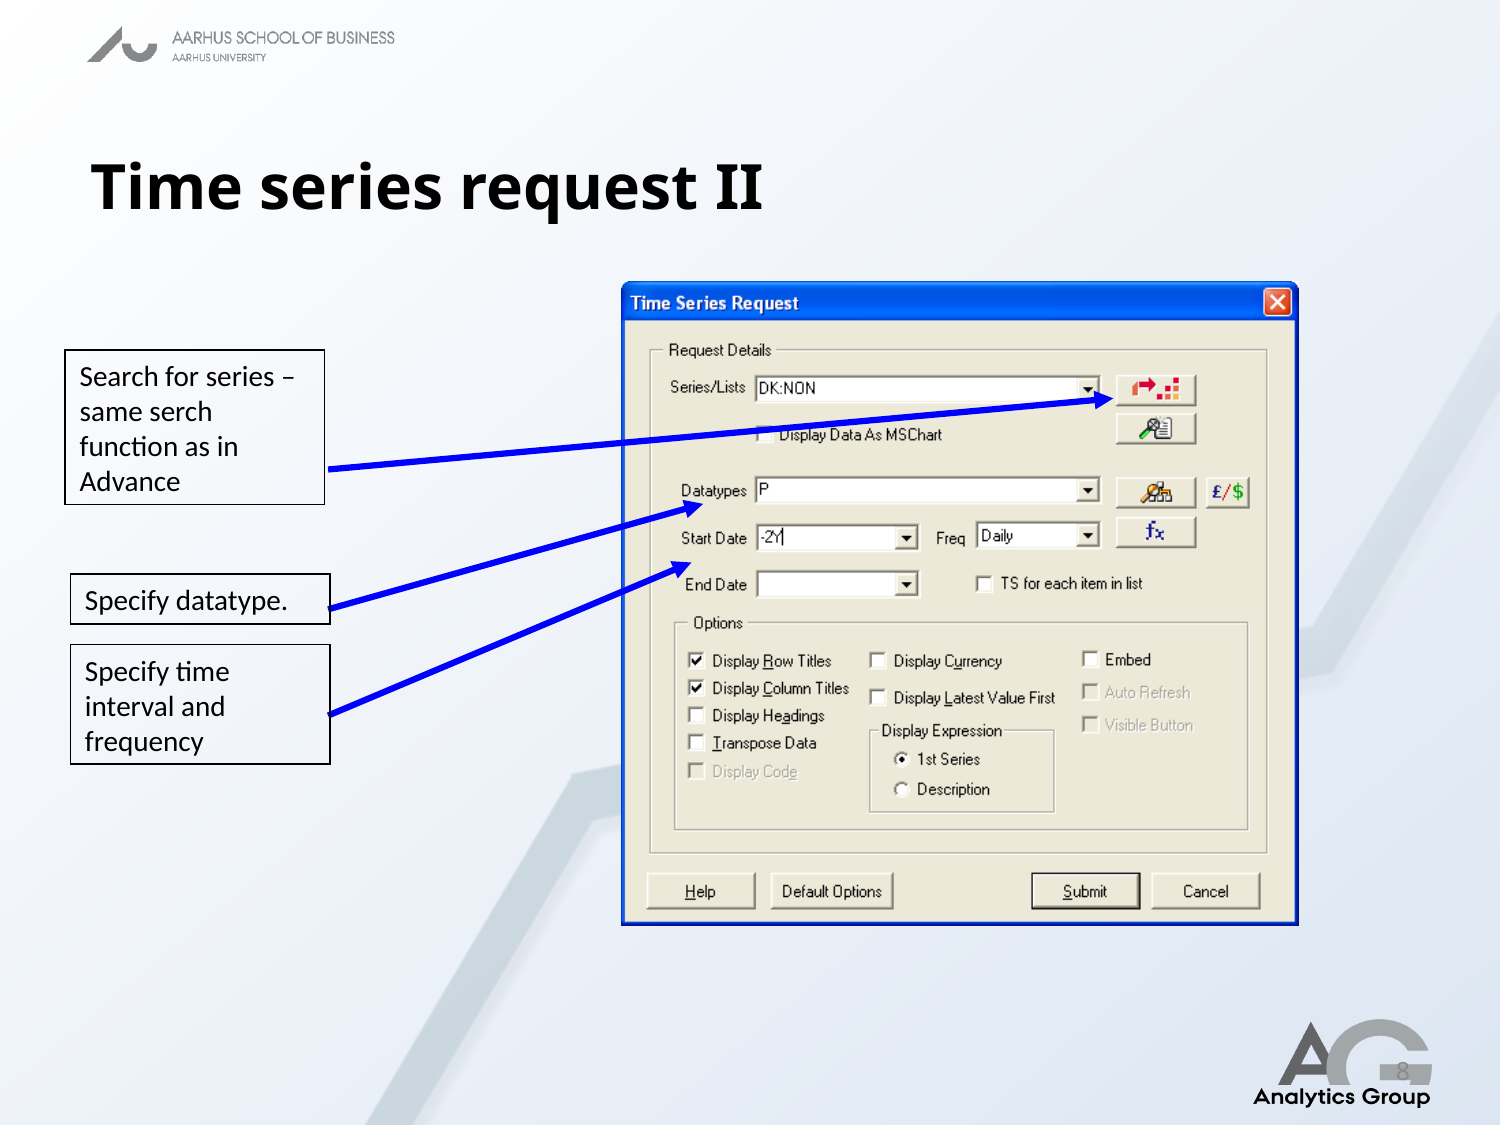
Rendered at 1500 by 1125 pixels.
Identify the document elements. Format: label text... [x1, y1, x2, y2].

text_box Specify datatype. [70, 574, 331, 624]
picture [620, 280, 1299, 926]
text_box Search for series – same serch function as in Advance [64, 349, 325, 505]
picture [82, 23, 399, 66]
text_box Specify time interval and frequency [70, 644, 331, 765]
slide_number 8 [1074, 1042, 1425, 1103]
title Time series request II [75, 137, 1425, 233]
